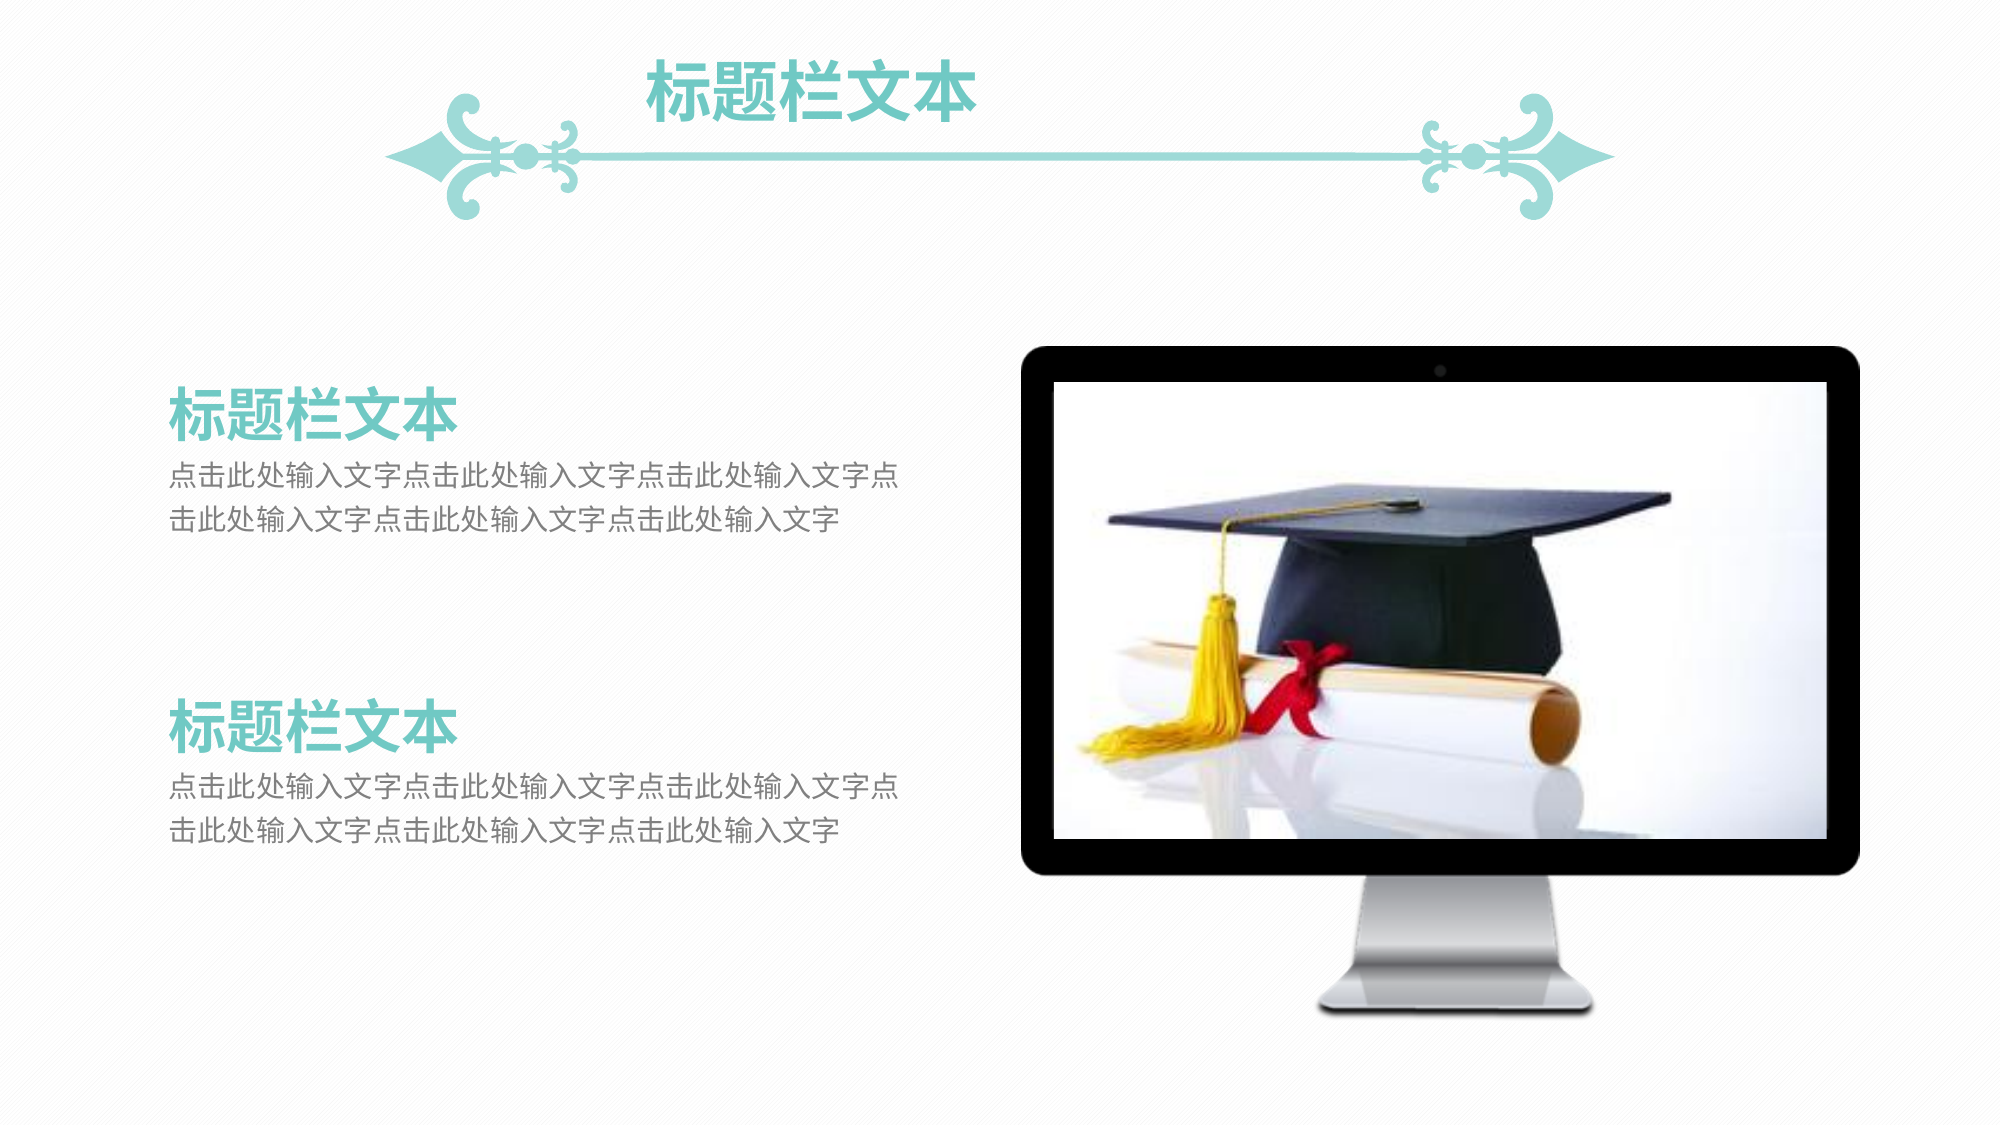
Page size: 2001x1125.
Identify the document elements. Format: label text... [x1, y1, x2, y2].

text_box 标题栏文本 点击此处输入文字点击此处输入文字点击此处输入文字点击此处输入文字点击此处输入文字点击此处输入文字 [153, 664, 930, 855]
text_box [384, 90, 1616, 224]
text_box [1021, 346, 1860, 1024]
text_box 标题栏文本 [630, 42, 1370, 90]
text_box 标题栏文本 点击此处输入文字点击此处输入文字点击此处输入文字点击此处输入文字点击此处输入文字点击此处输入文字 [153, 353, 930, 544]
